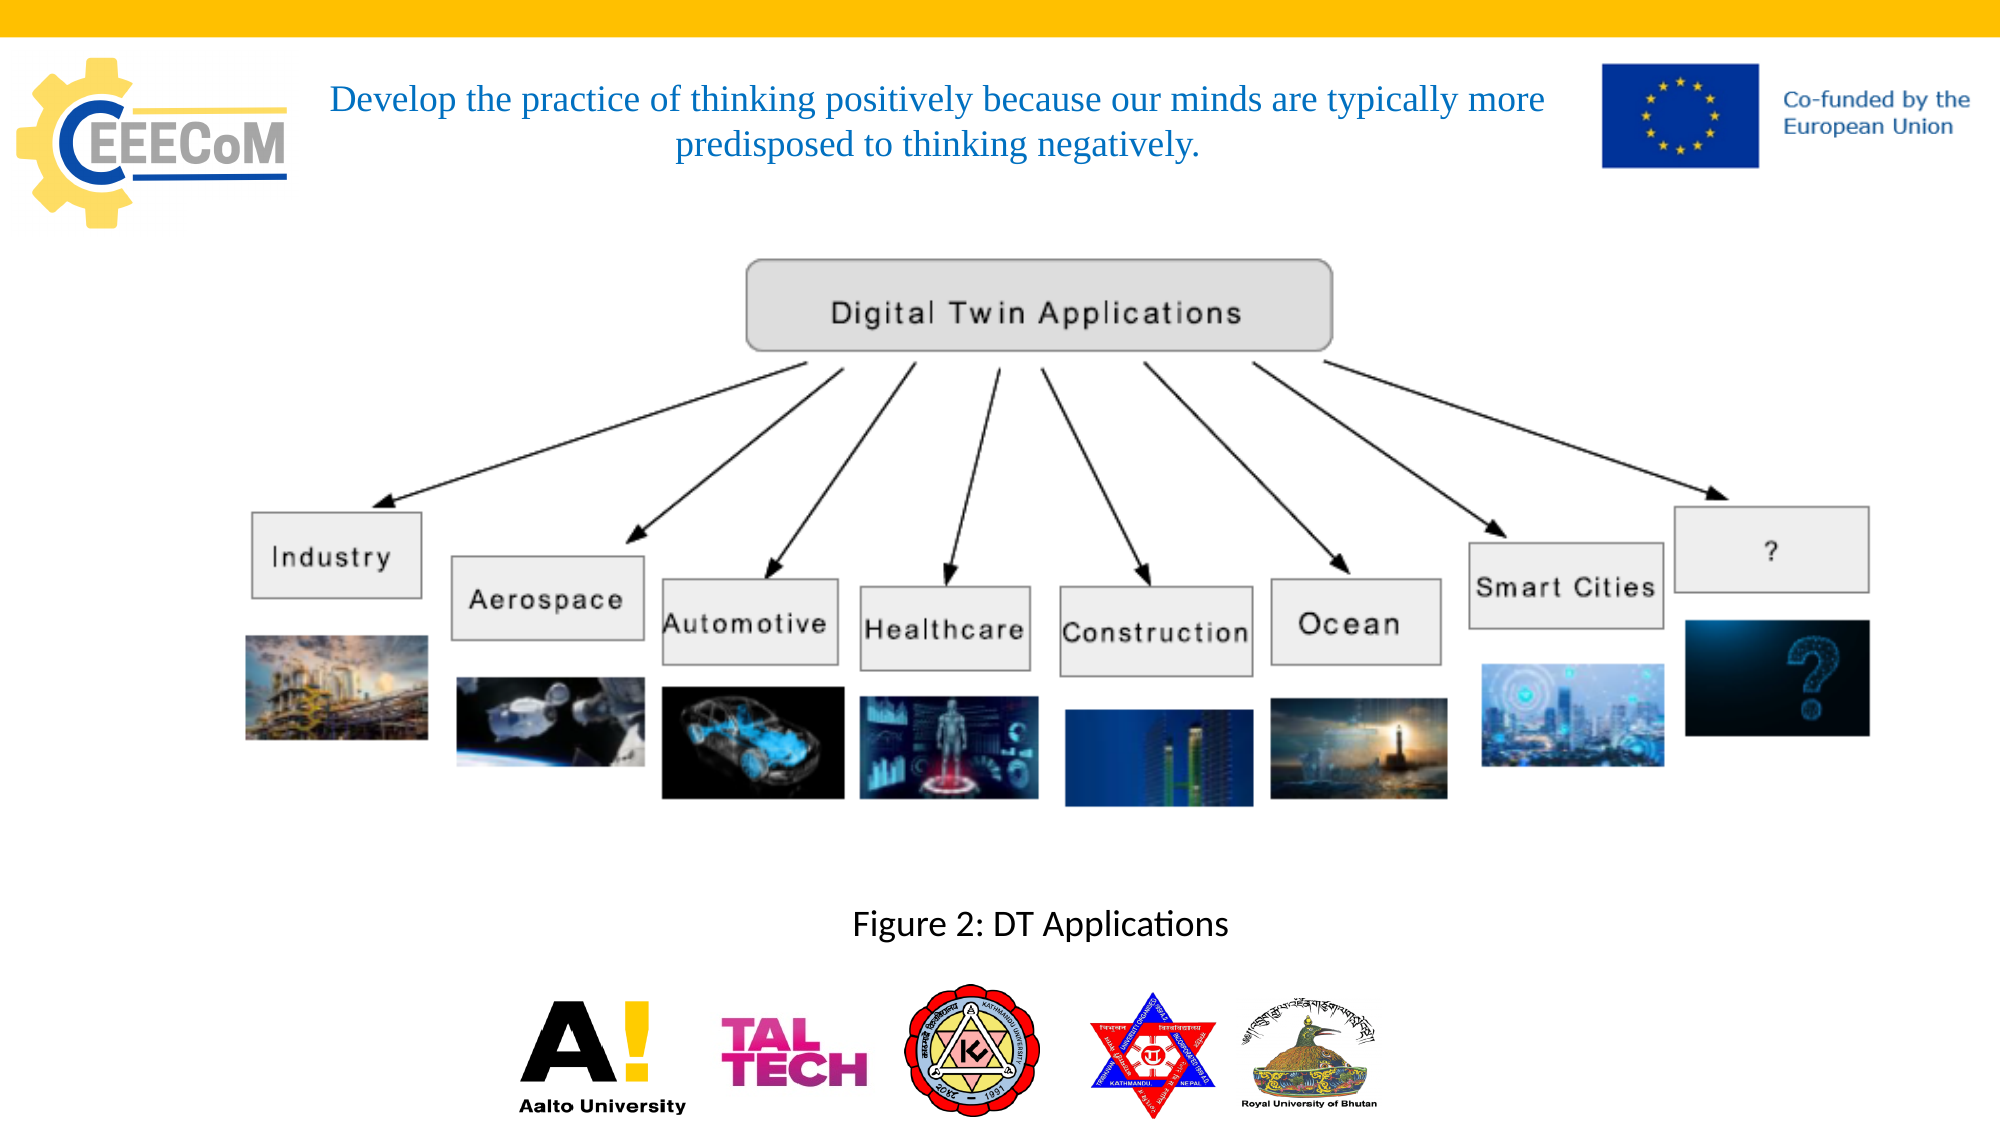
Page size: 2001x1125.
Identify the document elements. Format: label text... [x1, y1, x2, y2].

picture [11, 50, 1933, 869]
text_box Figure 2: DT Applications [837, 891, 1245, 951]
title Develop the practice of thinking positively because our minds are typically more predisposed to thinking negatively. [312, 37, 1565, 198]
picture [512, 984, 1382, 1125]
picture [1595, 46, 2000, 181]
